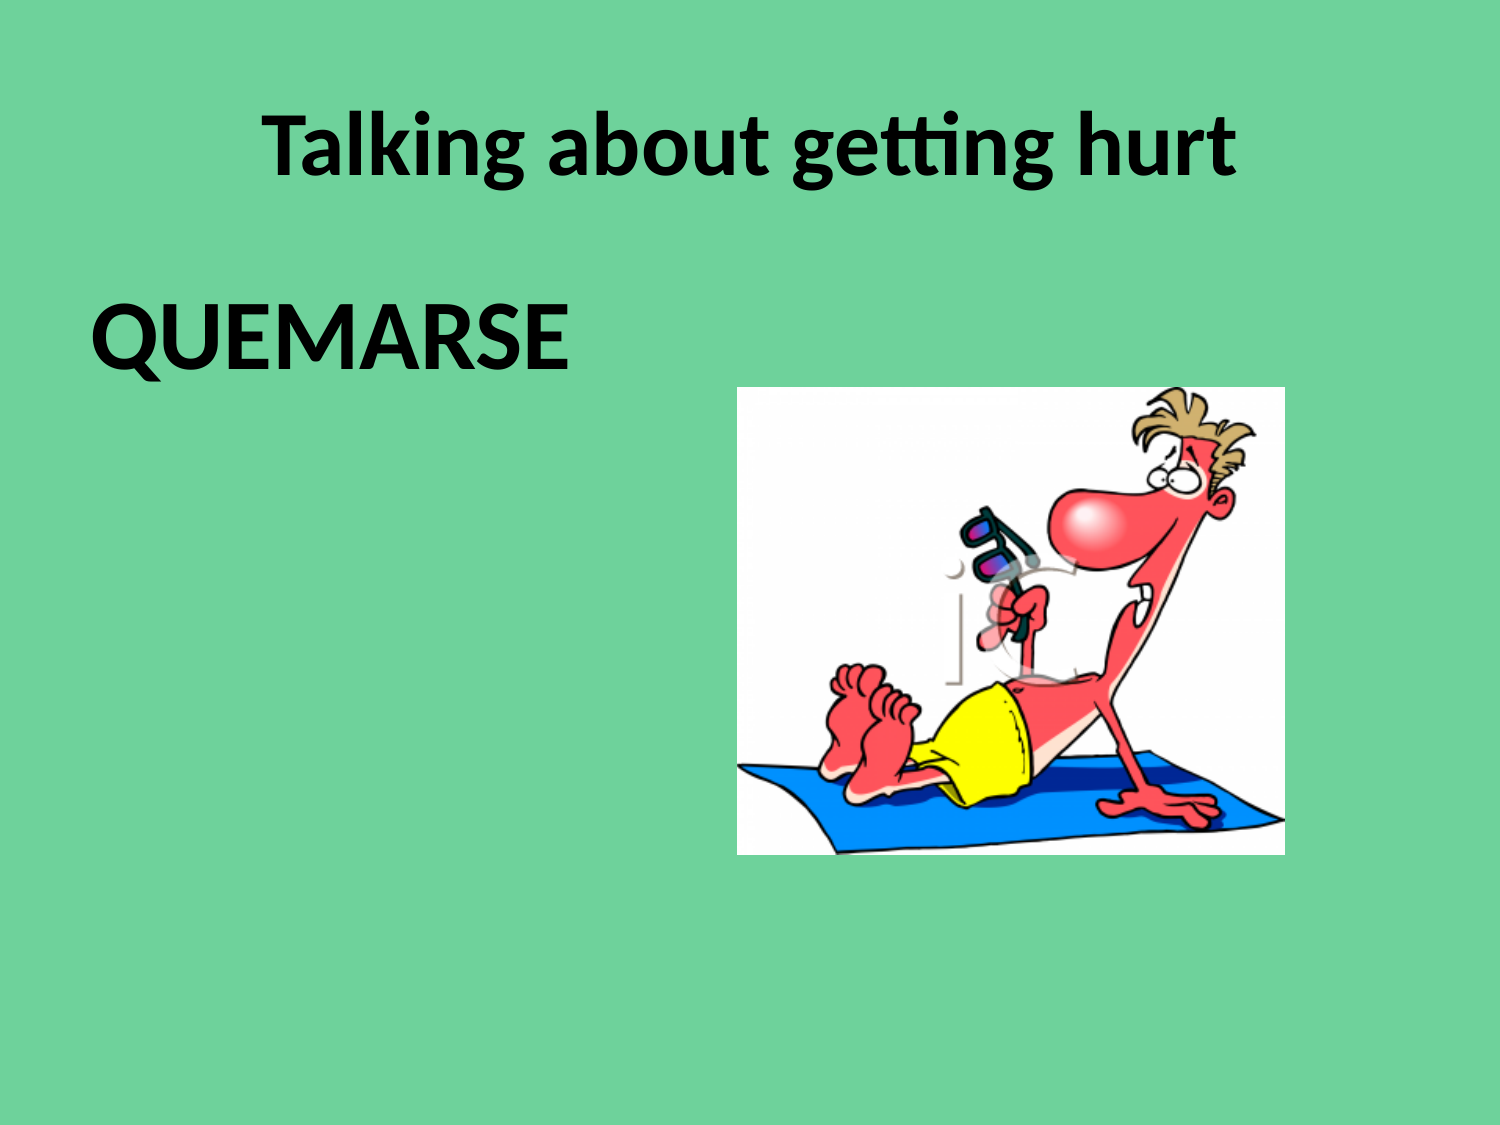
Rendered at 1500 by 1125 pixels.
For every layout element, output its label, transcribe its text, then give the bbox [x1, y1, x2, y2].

title Talking about getting hurt [75, 45, 1425, 233]
picture [737, 387, 1285, 855]
list QUEMARSE [75, 262, 738, 1005]
